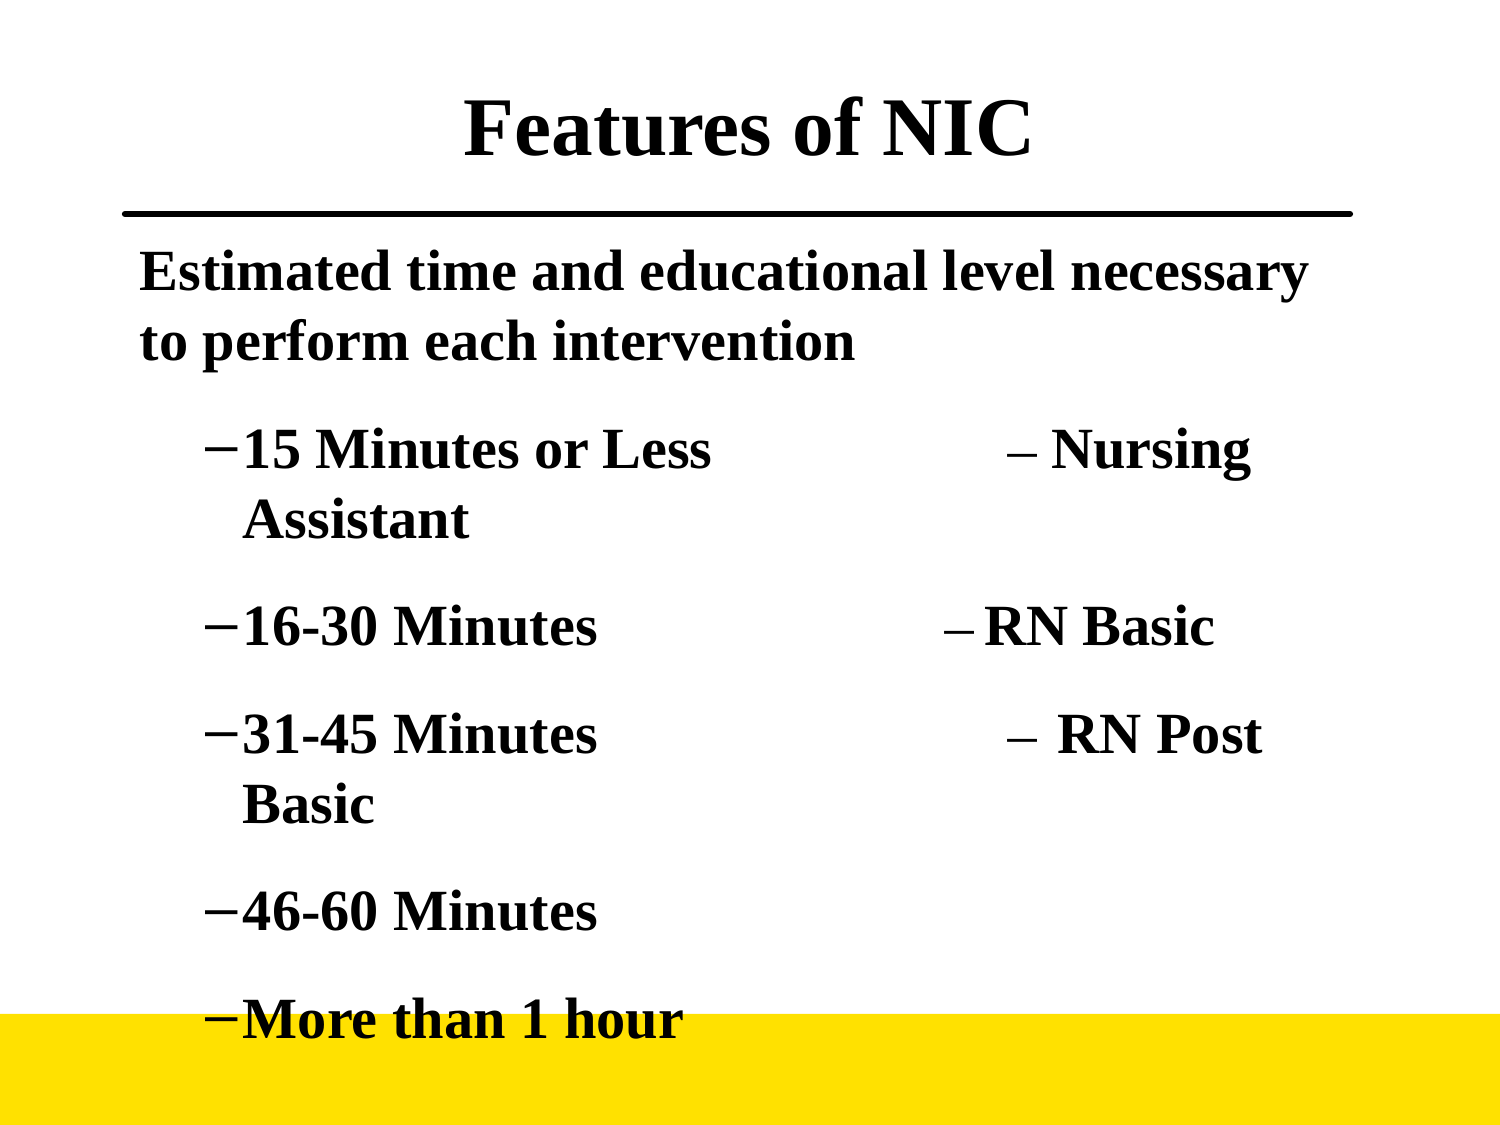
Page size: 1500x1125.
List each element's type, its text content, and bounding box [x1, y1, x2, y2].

title Features of NIC [75, 45, 1425, 200]
list Estimated time and educational level necessary to perform each intervention 15 Minutes or Less ─ Nursing Assistant 16-30 Minutes ─ RN Basic 31-45 Minutes ─ RN Post Basic 46-60 Minutes More than 1 hour [125, 224, 1363, 1013]
